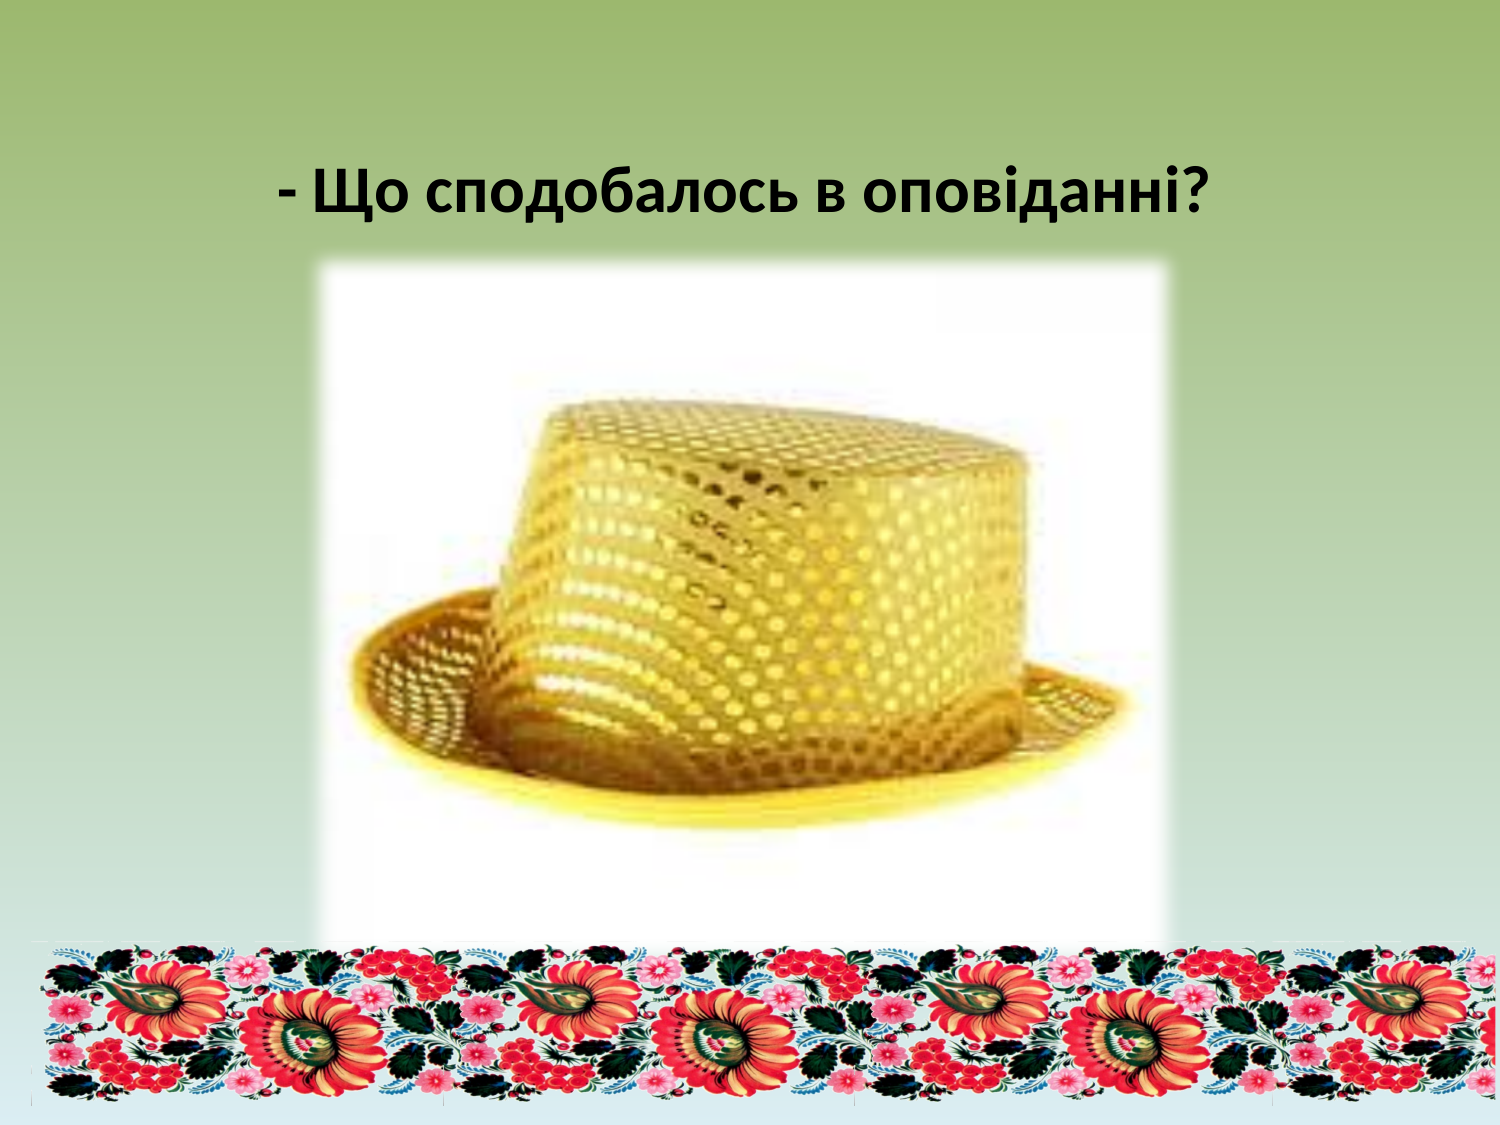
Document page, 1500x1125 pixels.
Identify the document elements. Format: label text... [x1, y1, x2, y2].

title - Що сподобалось в оповіданні? [64, 45, 1425, 327]
picture [300, 243, 1186, 940]
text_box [31, 940, 1496, 1106]
